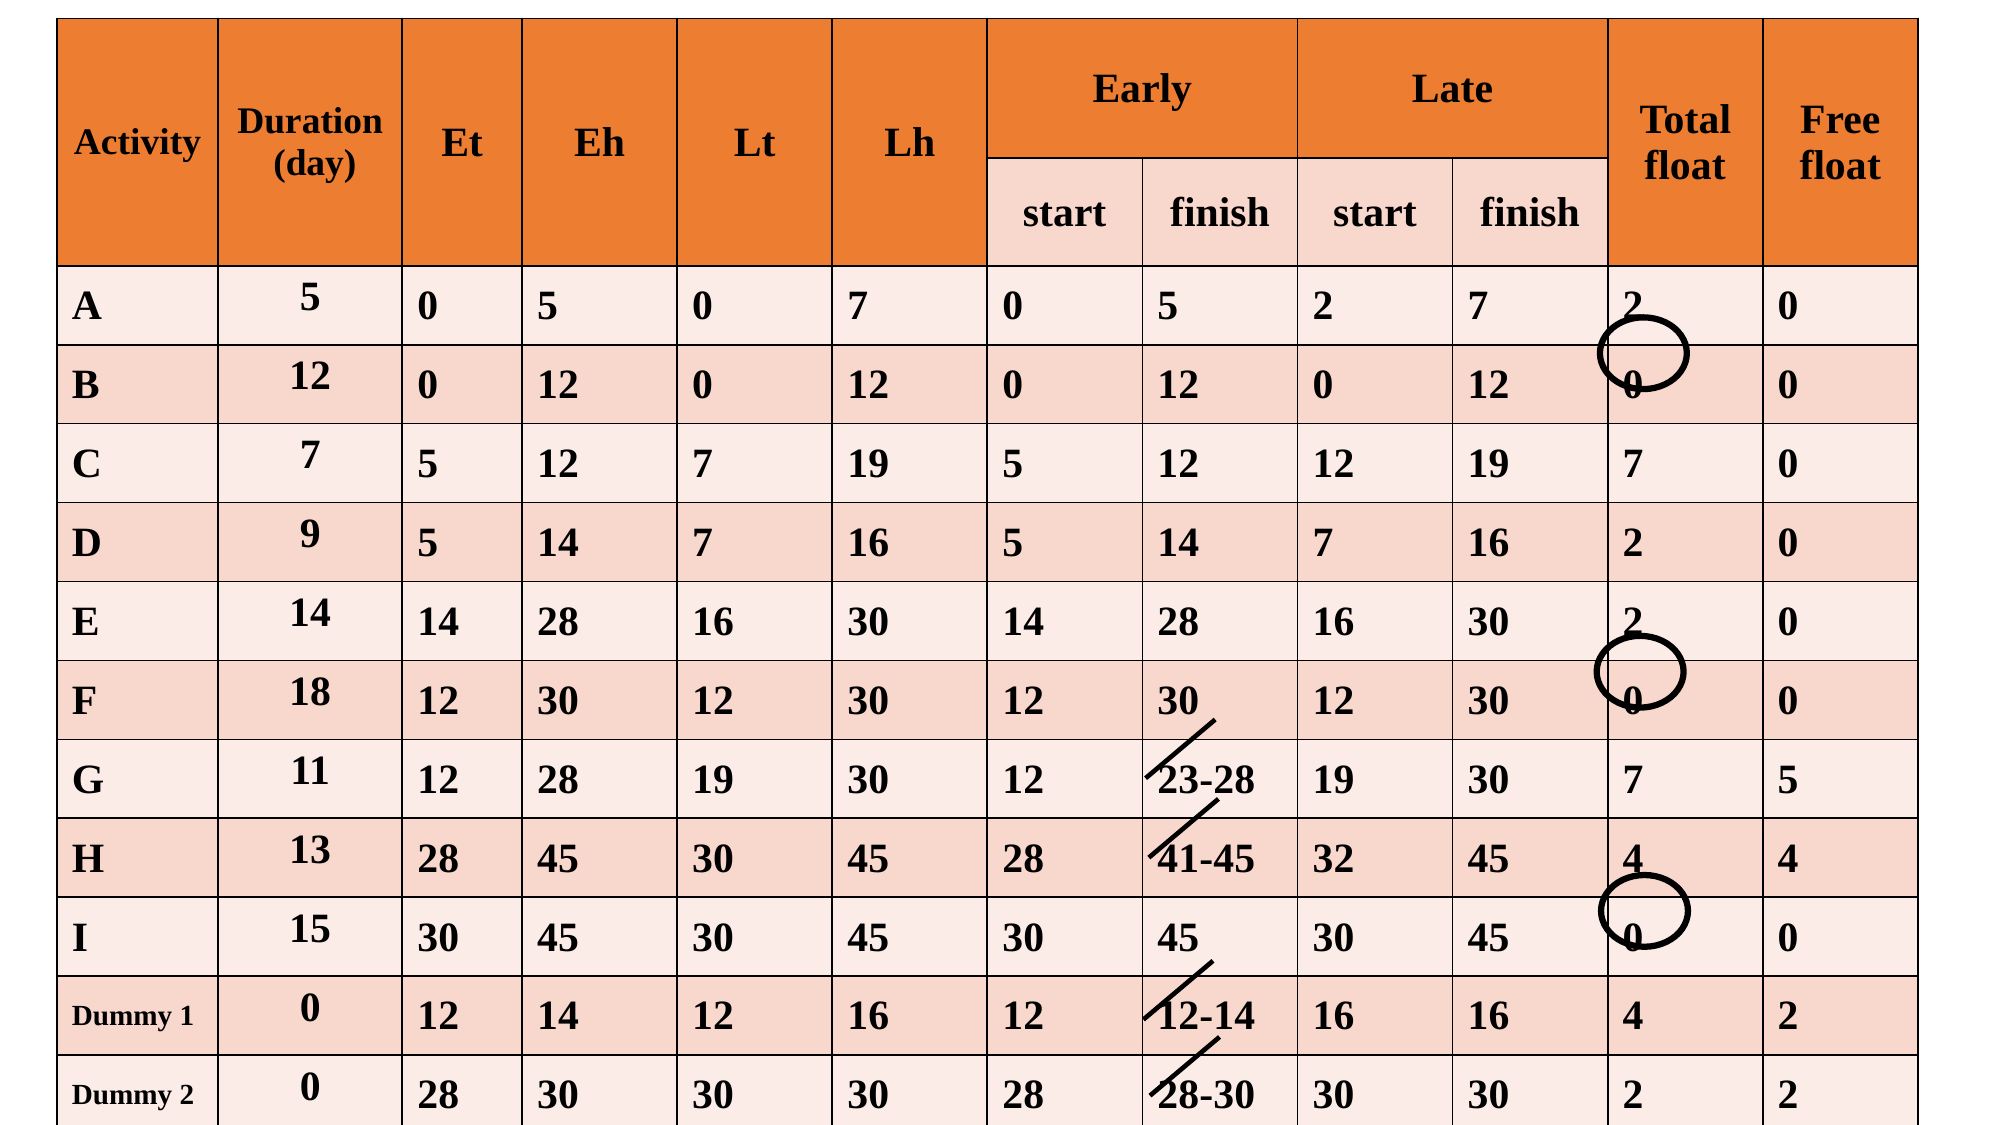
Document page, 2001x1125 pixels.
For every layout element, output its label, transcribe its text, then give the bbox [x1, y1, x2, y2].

table_cell 30 [1143, 661, 1297, 739]
text_box [1600, 873, 1690, 948]
table_cell A [58, 267, 217, 344]
table_cell 0 [1609, 661, 1762, 739]
table_cell 5 [988, 503, 1142, 581]
table_cell 28 [403, 819, 521, 896]
table_cell 12 [1298, 424, 1452, 502]
table_cell 5 [988, 424, 1142, 502]
table_header Free float [1764, 19, 1917, 265]
table_cell 14 [403, 582, 521, 660]
table_cell 30 [678, 898, 831, 975]
table_cell 4 [1609, 819, 1762, 896]
table_cell 12 [403, 977, 521, 1054]
table_header Activity [58, 19, 217, 265]
table_cell 12 [1298, 661, 1452, 739]
table_cell 7 [833, 267, 986, 344]
table_cell H [58, 819, 217, 896]
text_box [1148, 798, 1219, 858]
table_cell 13 [219, 819, 401, 896]
table_cell 12 [1143, 424, 1297, 502]
table_cell 30 [403, 898, 521, 975]
table_cell 19 [1453, 424, 1607, 502]
table_cell start [988, 159, 1142, 265]
table_cell 0 [1764, 582, 1917, 660]
table_cell 2 [1764, 977, 1917, 1054]
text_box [1143, 960, 1213, 1020]
table_cell 14 [219, 582, 401, 660]
table_cell start [1298, 159, 1452, 265]
table_cell 2 [1298, 267, 1452, 344]
table_cell 28 [988, 819, 1142, 896]
table_cell 14 [1143, 503, 1297, 581]
table_header Total float [1609, 19, 1762, 265]
table_cell E [58, 582, 217, 660]
table_cell 16 [833, 503, 986, 581]
table_cell 4 [1609, 977, 1762, 1054]
table_cell 2 [1609, 1056, 1762, 1125]
table_cell 5 [403, 424, 521, 502]
table_cell 30 [523, 661, 676, 739]
table_cell 28 [403, 1056, 521, 1125]
table_cell 28 [523, 740, 676, 817]
table_cell 0 [403, 346, 521, 423]
table_cell 16 [1453, 503, 1607, 581]
table_cell 12 [988, 740, 1142, 817]
table_cell 12 [988, 661, 1142, 739]
table_cell Dummy 2 [58, 1056, 217, 1125]
table_cell 12 [988, 977, 1142, 1054]
table_cell 12 [403, 661, 521, 739]
table_cell 7 [1298, 503, 1452, 581]
table_cell 12 [678, 661, 831, 739]
table_cell 19 [833, 424, 986, 502]
table_cell 0 [219, 977, 401, 1054]
table_cell 12 [523, 424, 676, 502]
table_cell 5 [1764, 740, 1917, 817]
table_cell 0 [988, 267, 1142, 344]
table_cell 14 [523, 503, 676, 581]
table_header Early [988, 19, 1297, 157]
table_cell 30 [678, 819, 831, 896]
table_cell 5 [1143, 267, 1297, 344]
table_cell 45 [833, 819, 986, 896]
table_cell 0 [1764, 267, 1917, 344]
text_box [1598, 316, 1688, 391]
table_cell 30 [1453, 1056, 1607, 1125]
table_cell 45 [1453, 819, 1607, 896]
table_cell 0 [1764, 346, 1917, 423]
table_header Duration (day) [219, 19, 401, 265]
table_cell 11 [219, 740, 401, 817]
table_cell 0 [219, 1056, 401, 1125]
table_cell 30 [833, 661, 986, 739]
table_cell 30 [833, 740, 986, 817]
table_cell 4 [1764, 819, 1917, 896]
table_cell 7 [1609, 740, 1762, 817]
table_cell 28 [523, 582, 676, 660]
table_cell 0 [1764, 424, 1917, 502]
table_cell G [58, 740, 217, 817]
table_cell 45 [1453, 898, 1607, 975]
table_cell 7 [1609, 424, 1762, 502]
table_cell 5 [403, 503, 521, 581]
table_cell 30 [523, 1056, 676, 1125]
table_header Lt [678, 19, 831, 265]
table_cell 30 [1298, 1056, 1452, 1125]
table_cell 0 [1609, 898, 1762, 975]
table_cell 0 [678, 267, 831, 344]
table_cell 12 [523, 346, 676, 423]
table_cell 16 [678, 582, 831, 660]
table_cell D [58, 503, 217, 581]
table_cell 23-28 [1143, 740, 1297, 817]
table_cell 12 [833, 346, 986, 423]
table_cell 30 [1453, 661, 1607, 739]
table_cell 14 [523, 977, 676, 1054]
table_cell 2 [1609, 582, 1762, 660]
table_cell 30 [988, 898, 1142, 975]
table_cell C [58, 424, 217, 502]
table_cell 2 [1609, 267, 1762, 344]
table_cell 0 [1764, 898, 1917, 975]
table_cell 7 [1453, 267, 1607, 344]
table_cell 28 [1143, 582, 1297, 660]
table_cell 30 [1298, 898, 1452, 975]
table_cell 16 [833, 977, 986, 1054]
table_cell 7 [678, 424, 831, 502]
table_cell finish [1143, 159, 1297, 265]
table_cell 7 [678, 503, 831, 581]
table_cell 30 [678, 1056, 831, 1125]
table_header Eh [523, 19, 676, 265]
table_cell 45 [833, 898, 986, 975]
table_cell finish [1453, 159, 1607, 265]
table_cell 12 [678, 977, 831, 1054]
table_header Et [403, 19, 521, 265]
table_cell 12 [403, 740, 521, 817]
table_cell 0 [1609, 346, 1762, 423]
table_cell 45 [523, 898, 676, 975]
table_cell 5 [523, 267, 676, 344]
table_cell 30 [1453, 582, 1607, 660]
table_cell 41-45 [1143, 819, 1297, 896]
table_cell 30 [1453, 740, 1607, 817]
table_header Lh [833, 19, 986, 265]
table_cell 7 [219, 424, 401, 502]
table_cell 9 [219, 503, 401, 581]
text_box [1595, 634, 1685, 709]
table_cell Dummy 1 [58, 977, 217, 1054]
table_cell 0 [1764, 503, 1917, 581]
table_cell 32 [1298, 819, 1452, 896]
table_cell 0 [988, 346, 1142, 423]
table_header Late [1298, 19, 1607, 157]
table_cell I [58, 898, 217, 975]
table_cell 12-14 [1143, 977, 1297, 1054]
table_cell 2 [1764, 1056, 1917, 1125]
table_cell 19 [678, 740, 831, 817]
table_cell 16 [1453, 977, 1607, 1054]
table_cell 12 [1143, 346, 1297, 423]
table_cell 14 [988, 582, 1142, 660]
table_cell 30 [833, 582, 986, 660]
table_cell 0 [1764, 661, 1917, 739]
table_cell 0 [678, 346, 831, 423]
table_cell 16 [1298, 582, 1452, 660]
table_cell 2 [1609, 503, 1762, 581]
table_cell 28-30 [1143, 1056, 1297, 1125]
table_cell 0 [403, 267, 521, 344]
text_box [1145, 719, 1216, 779]
table_cell 19 [1298, 740, 1452, 817]
table_cell 16 [1298, 977, 1452, 1054]
table_cell 12 [1453, 346, 1607, 423]
table_cell 15 [219, 898, 401, 975]
table_cell B [58, 346, 217, 423]
table_cell 12 [219, 346, 401, 423]
table_cell 0 [1298, 346, 1452, 423]
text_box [1149, 1036, 1220, 1096]
table_cell 45 [523, 819, 676, 896]
table_cell 18 [219, 661, 401, 739]
table_cell 5 [219, 267, 401, 344]
table_cell 30 [833, 1056, 986, 1125]
table_cell 28 [988, 1056, 1142, 1125]
table_cell 45 [1143, 898, 1297, 975]
table_cell F [58, 661, 217, 739]
